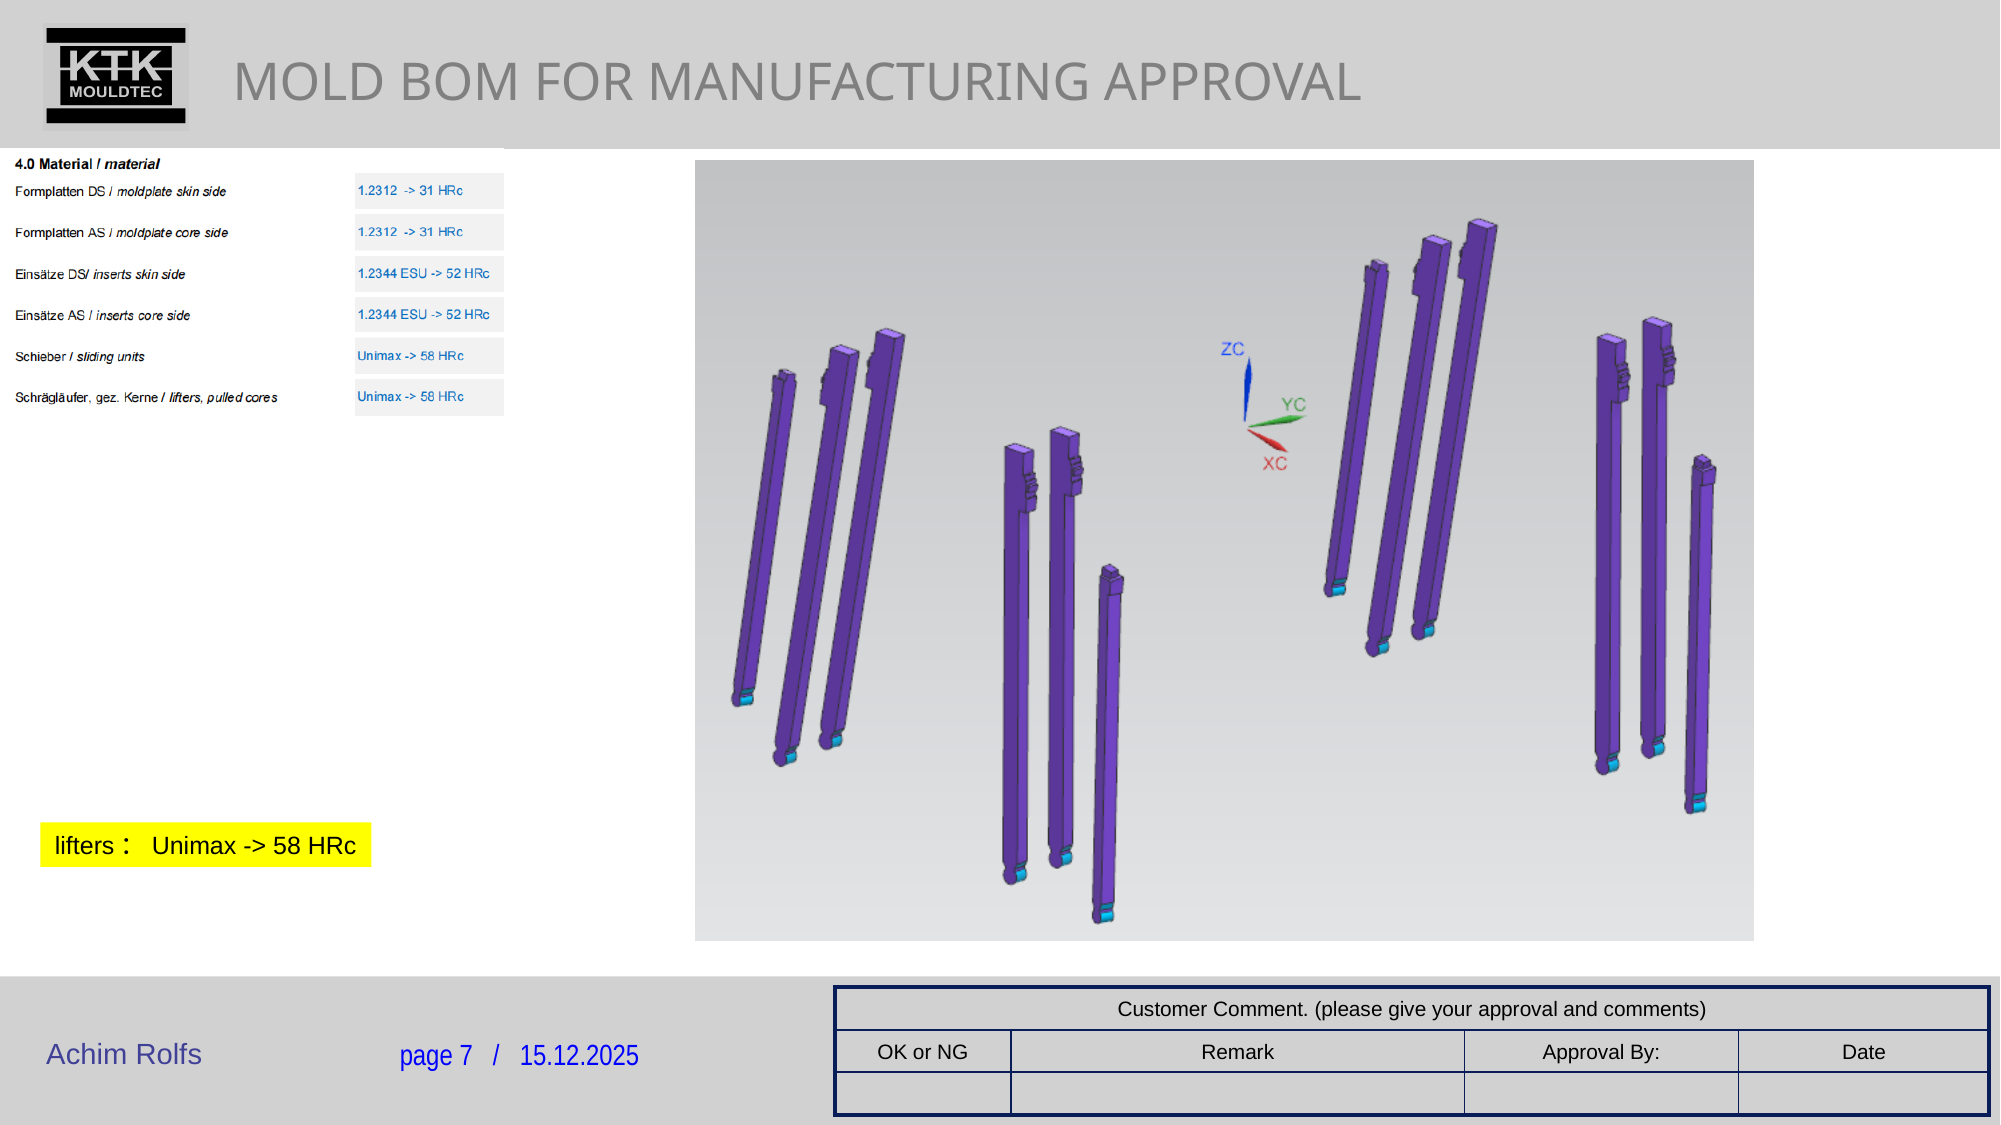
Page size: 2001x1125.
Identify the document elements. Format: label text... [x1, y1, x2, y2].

text_box page 7 / 15.12.2025 [370, 1011, 670, 1066]
text_box lifters：Unimax -> 58 HRc [40, 822, 372, 867]
picture [695, 159, 1755, 941]
picture [0, 148, 504, 418]
